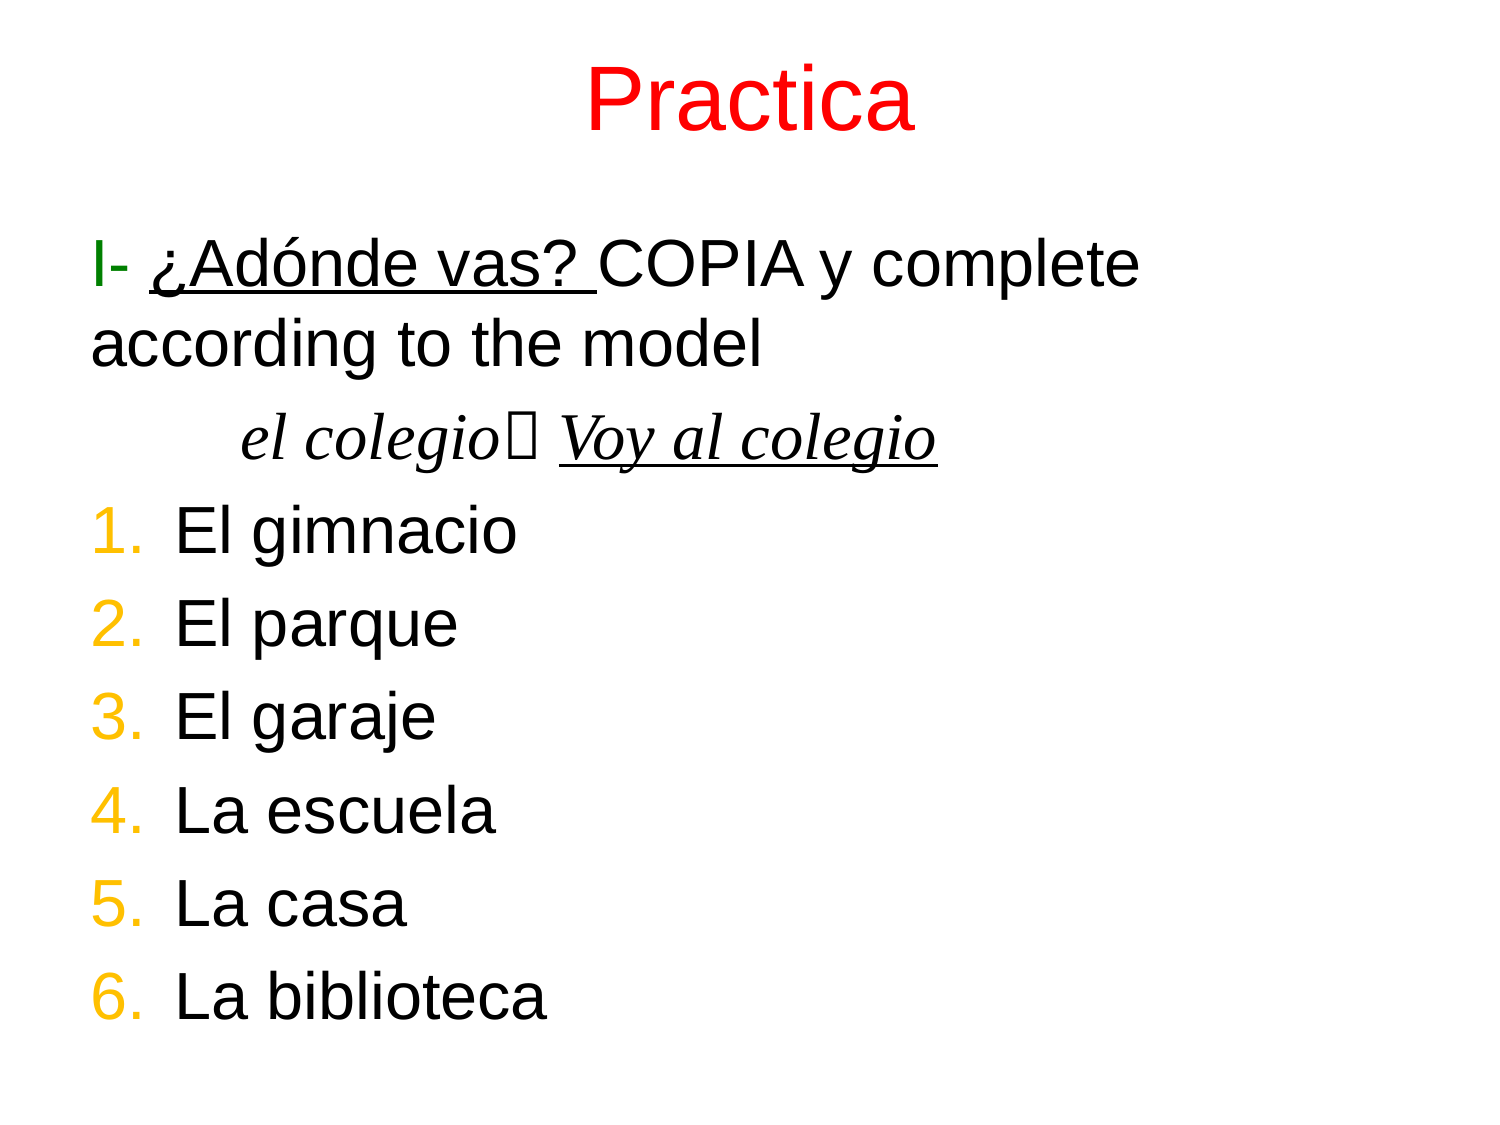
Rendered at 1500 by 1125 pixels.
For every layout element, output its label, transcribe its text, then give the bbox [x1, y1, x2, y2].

title Practica [75, 0, 1425, 188]
list I- ¿Adónde vas? COPIA y complete according to the model el colegio Voy al colegio El gimnacio El parque El garaje La escuela La casa La biblioteca [75, 212, 1425, 955]
